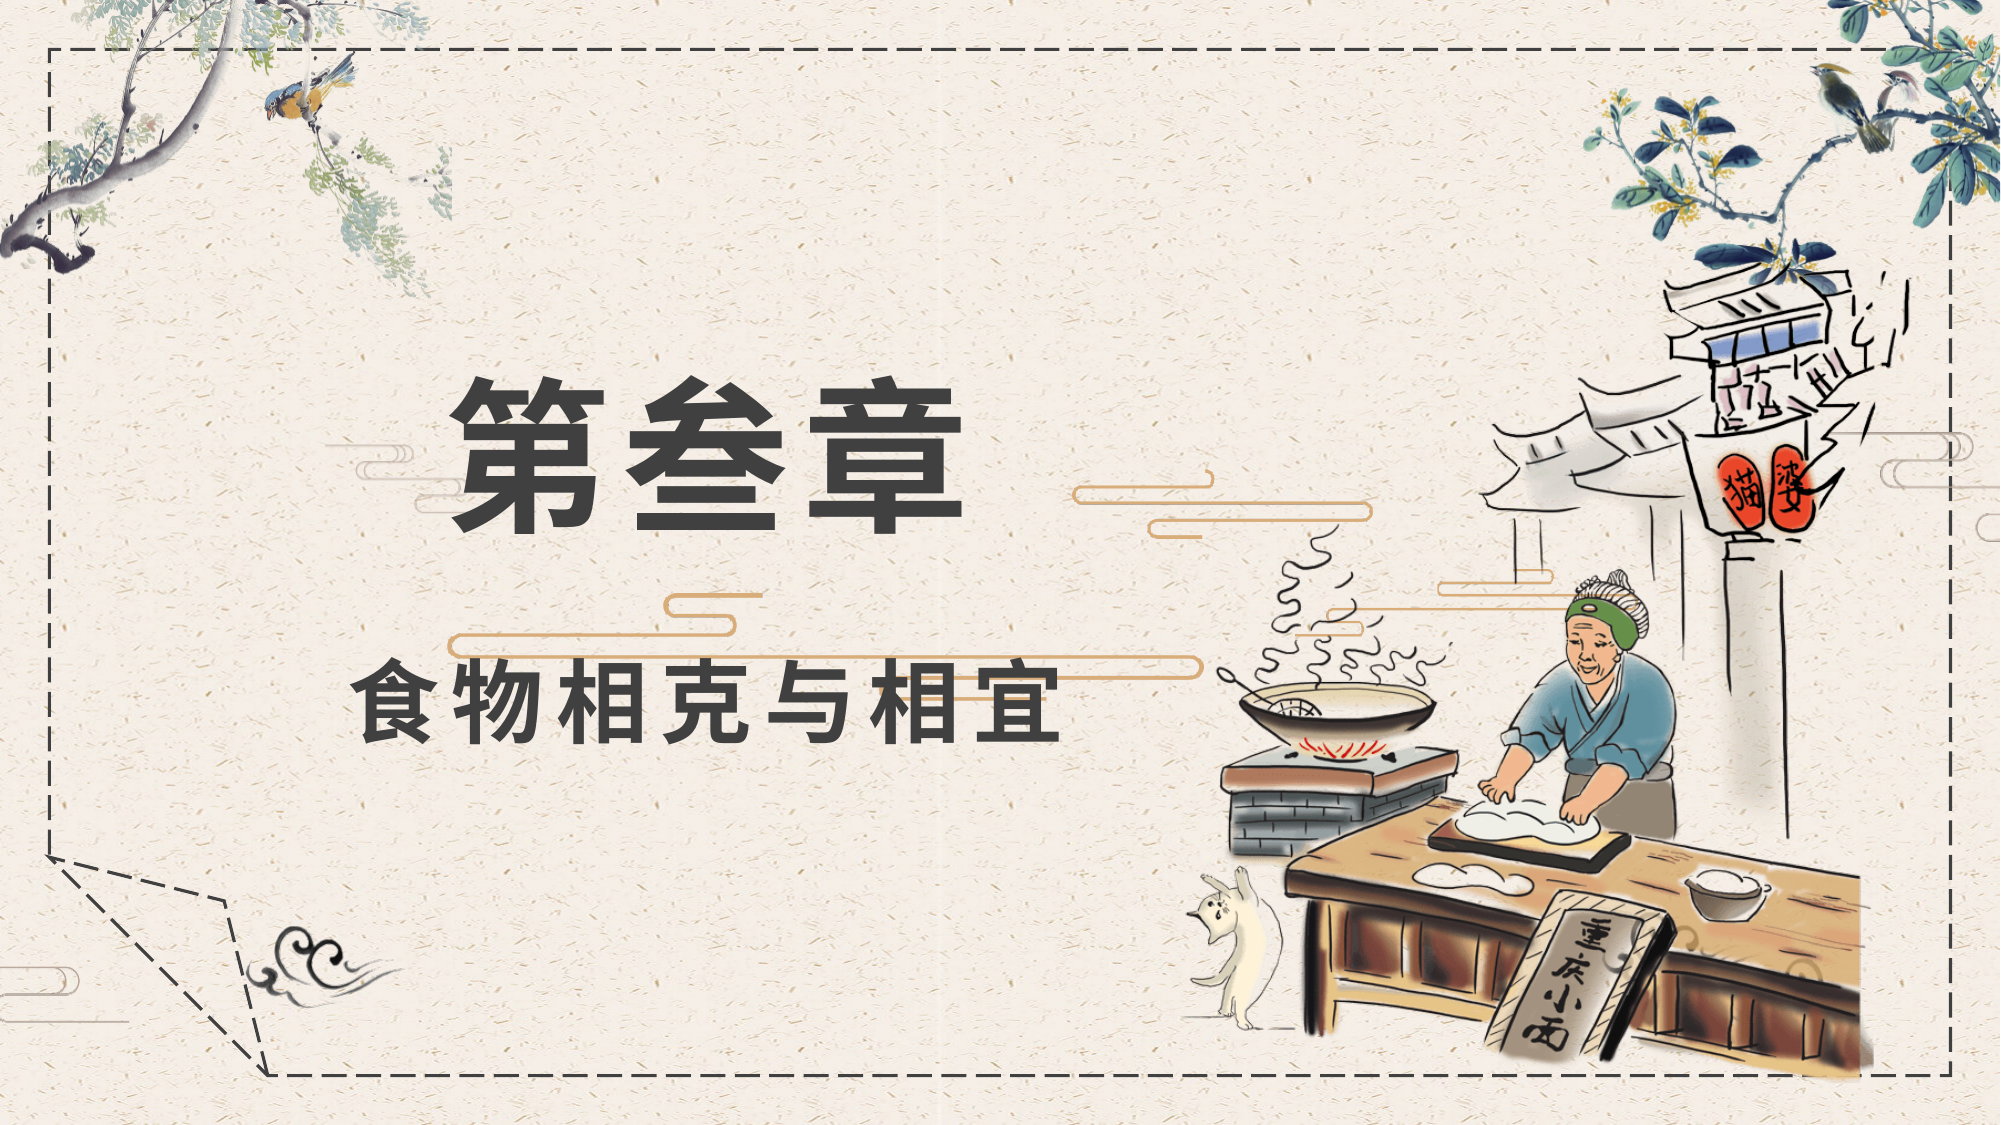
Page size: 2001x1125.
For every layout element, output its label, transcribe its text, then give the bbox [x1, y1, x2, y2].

text_box 第叁章 [413, 345, 952, 561]
picture [0, 0, 2001, 1125]
text_box 食物相克与相宜 [333, 637, 952, 763]
